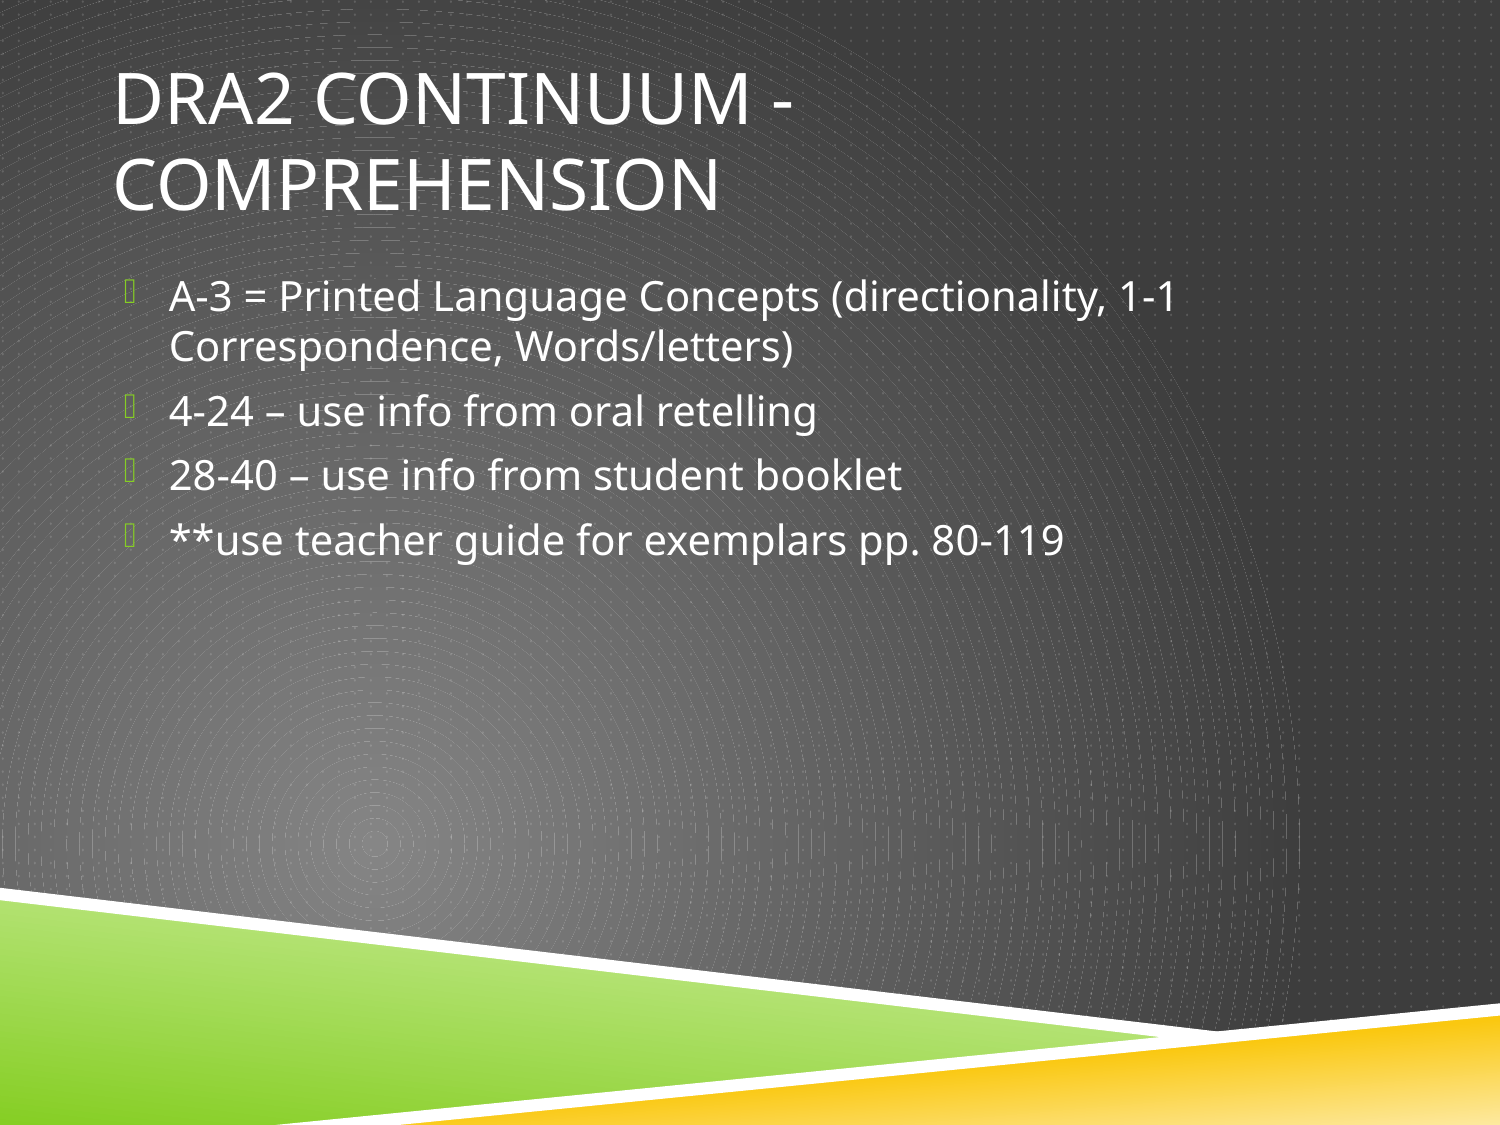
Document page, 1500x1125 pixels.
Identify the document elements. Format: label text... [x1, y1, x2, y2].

list A-3 = Printed Language Concepts (directionality, 1-1 Correspondence, Words/letters) 4-24 – use info from oral retelling 28-40 – use info from student booklet **use teacher guide for exemplars pp. 80-119 [112, 262, 1388, 875]
title DRA2 Continuum - Comprehension [112, 45, 1388, 233]
